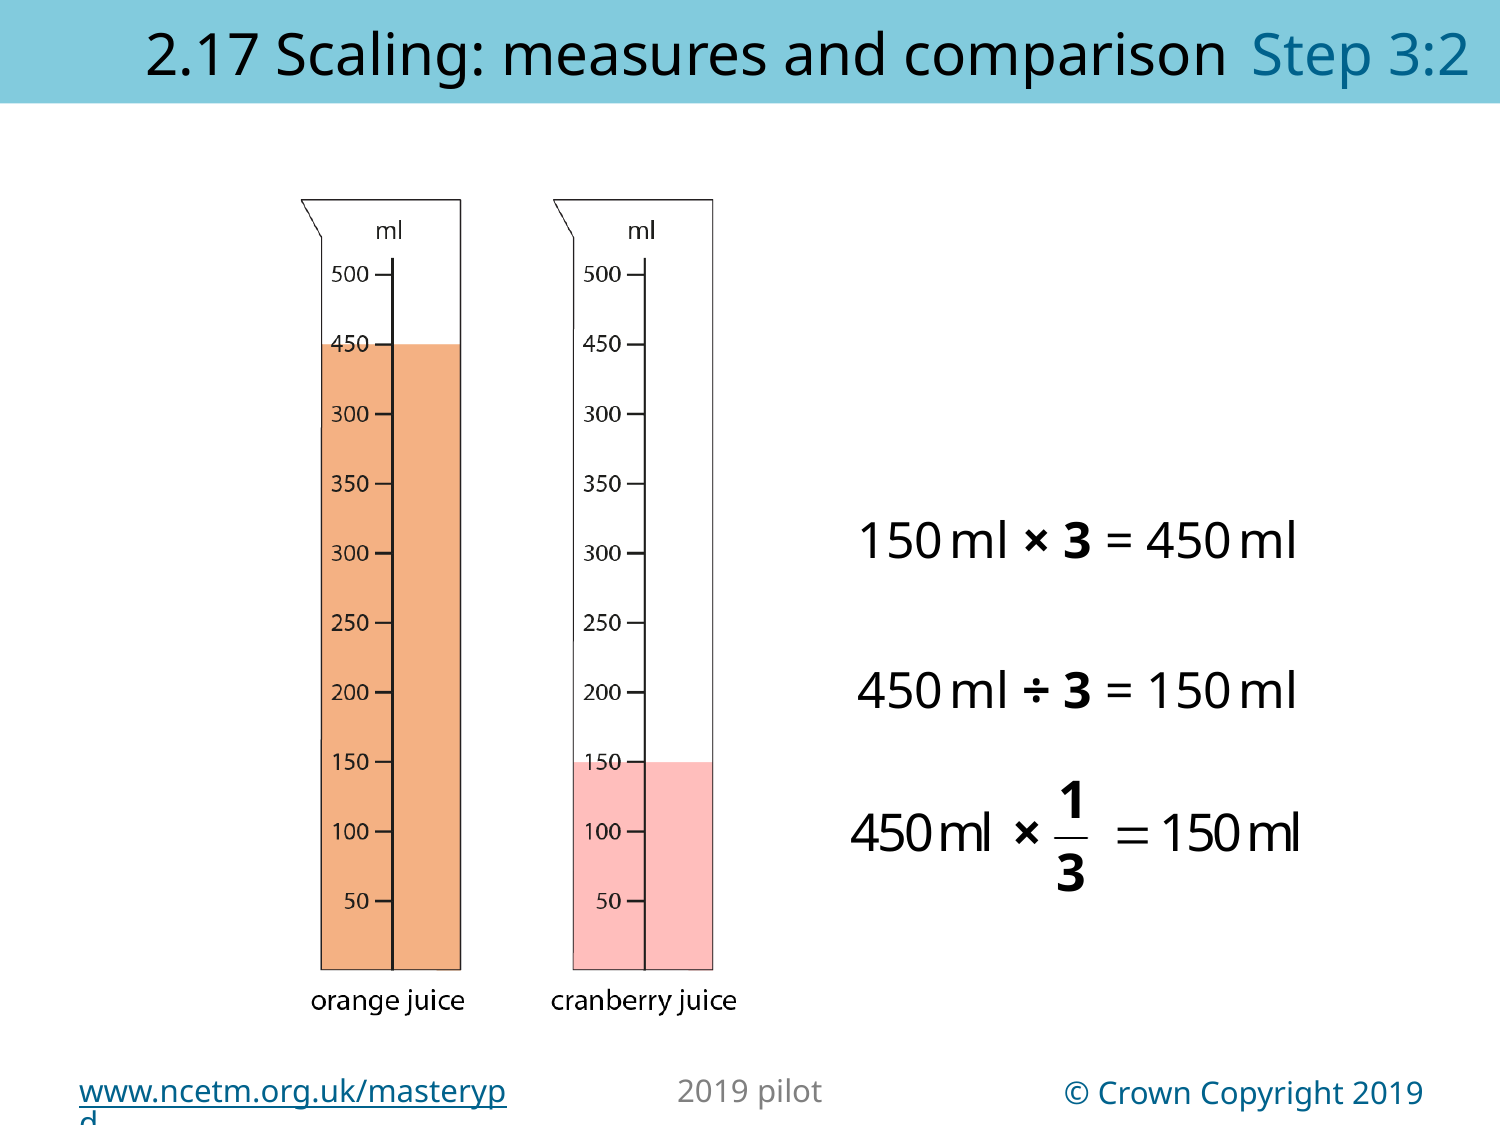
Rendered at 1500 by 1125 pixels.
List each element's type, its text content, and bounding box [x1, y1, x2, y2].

text_box 150 ml × 3 = 450 ml [859, 501, 1314, 577]
list 2.17 Scaling: measures and comparison Step 3:2 [0, 0, 1500, 104]
text_box 450 ml ÷ 3 = 150 ml [859, 651, 1314, 727]
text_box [847, 773, 1304, 898]
picture [182, 199, 855, 1030]
